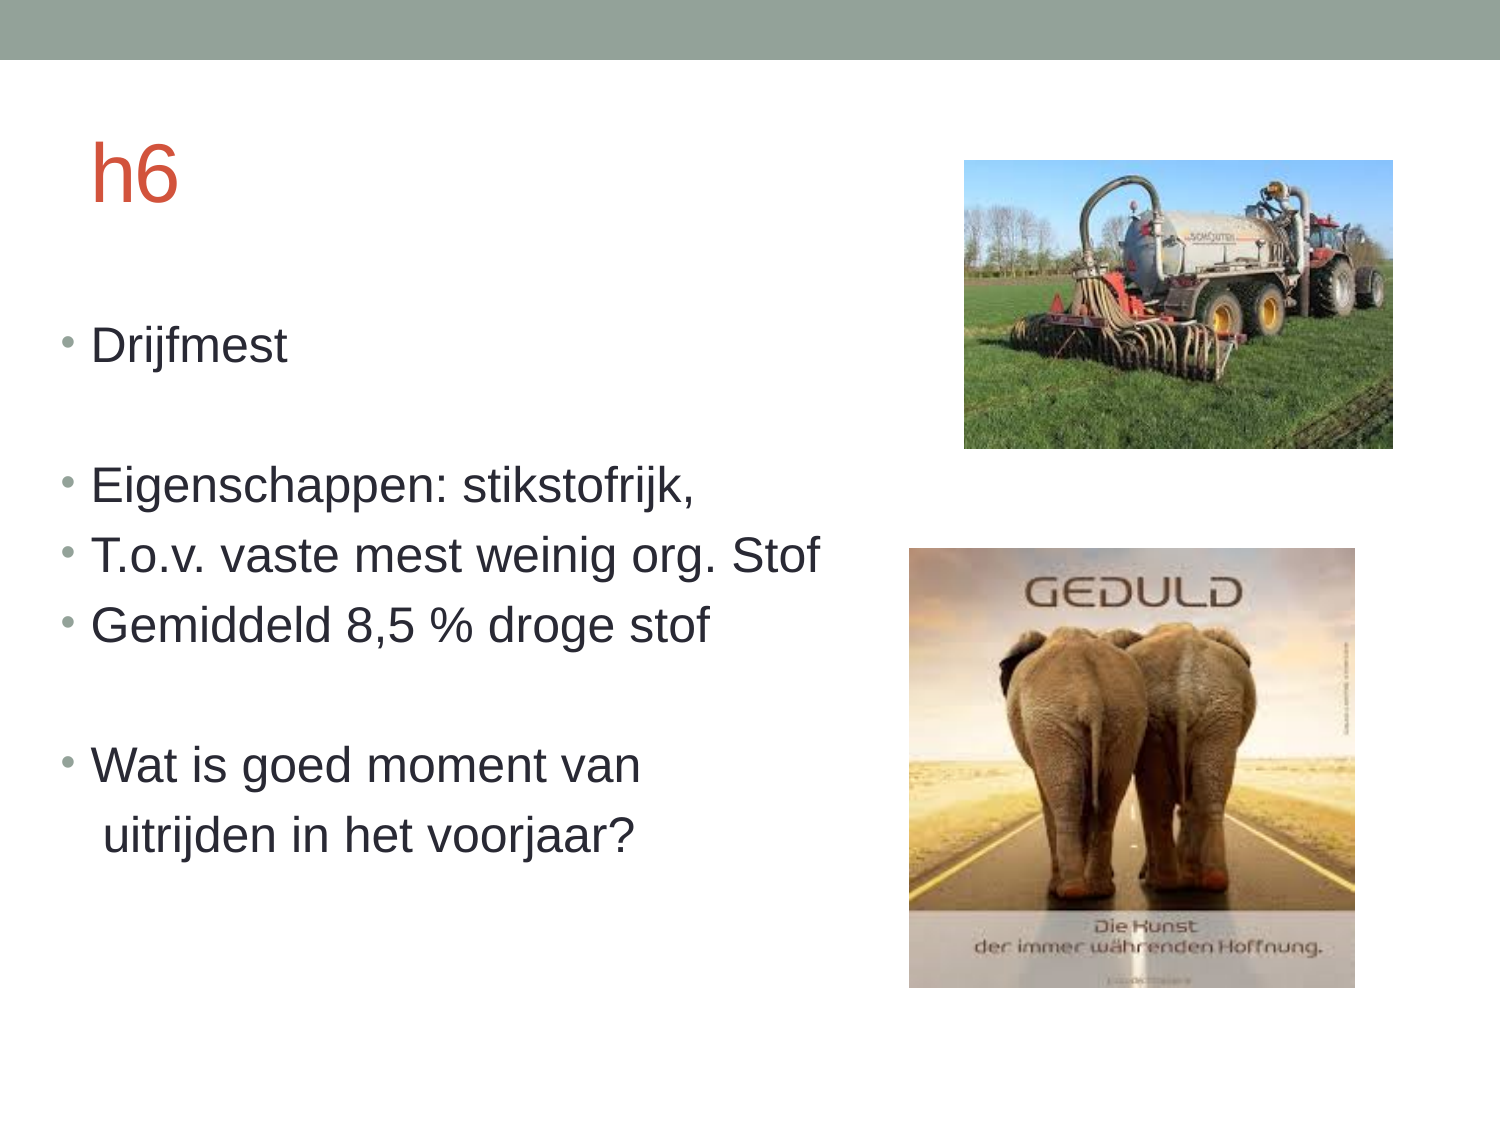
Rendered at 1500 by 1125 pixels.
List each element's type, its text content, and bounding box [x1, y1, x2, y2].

list Drijfmest Eigenschappen: stikstofrijk, T.o.v. vaste mest weinig org. Stof Gemiddeld 8,5 % droge stof Wat is goed moment van uitrijden in het voorjaar? [45, 304, 1396, 1105]
picture [909, 548, 1355, 988]
title h6 [75, 87, 1425, 250]
picture [963, 160, 1393, 449]
